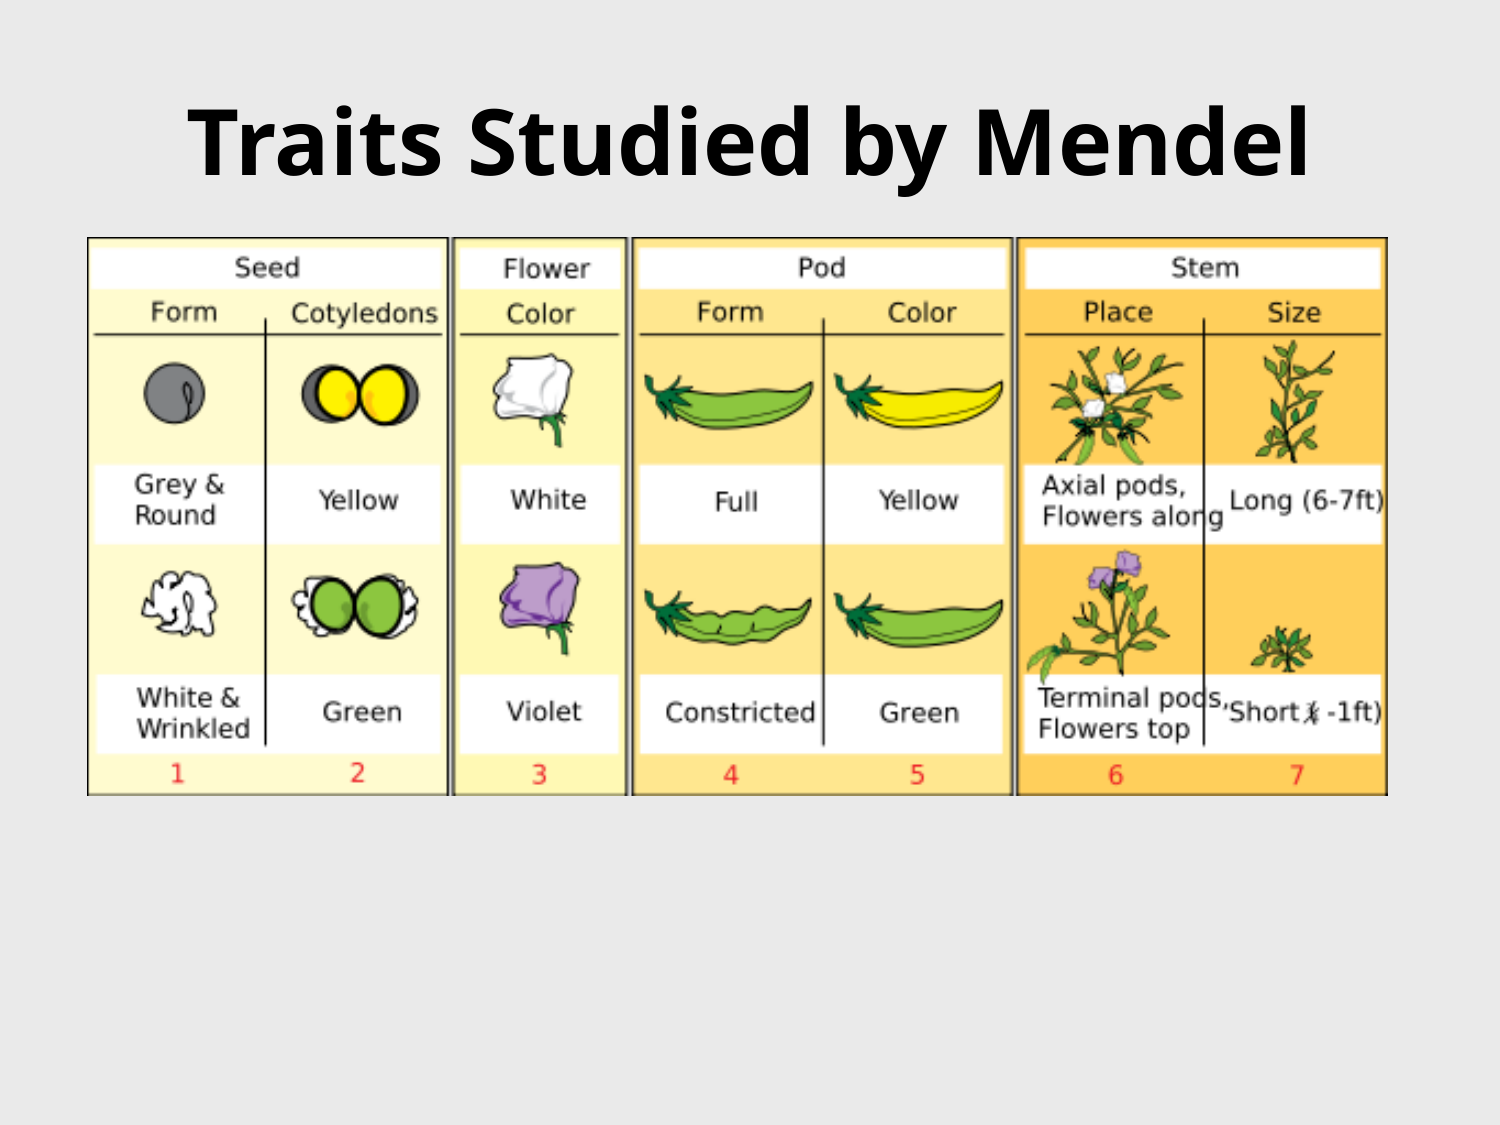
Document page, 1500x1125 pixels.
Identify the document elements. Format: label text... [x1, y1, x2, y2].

title Traits Studied by Mendel [74, 44, 1426, 233]
picture [87, 237, 1388, 796]
